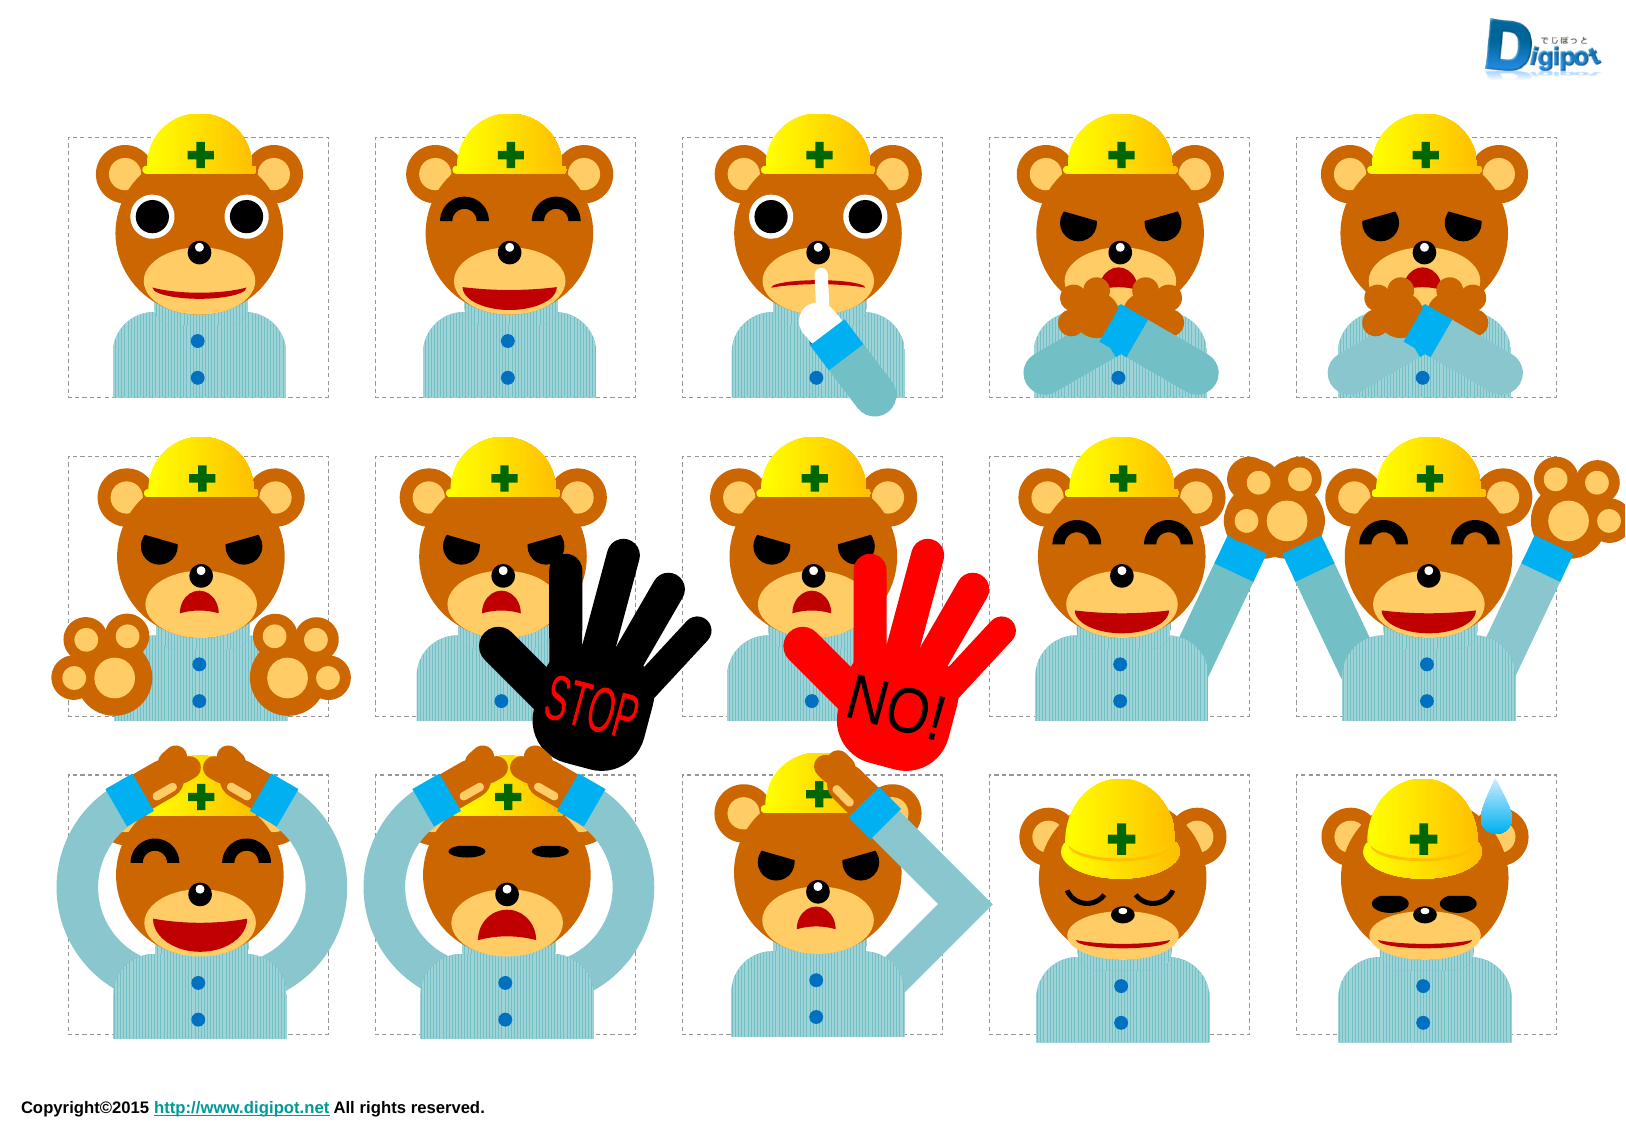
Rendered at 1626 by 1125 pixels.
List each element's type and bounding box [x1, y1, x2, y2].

text_box [399, 436, 682, 763]
text_box [1321, 778, 1529, 1043]
text_box [51, 436, 352, 722]
text_box [714, 113, 922, 422]
text_box [1016, 113, 1225, 398]
text_box [56, 755, 348, 1040]
text_box [363, 755, 655, 1040]
text_box [1320, 113, 1529, 398]
text_box [1019, 778, 1227, 1043]
text_box [714, 742, 964, 1037]
text_box [709, 436, 987, 763]
text_box [405, 113, 614, 398]
picture [1485, 18, 1602, 82]
text_box [95, 113, 304, 398]
text_box [1223, 436, 1625, 722]
text_box [1018, 436, 1222, 722]
